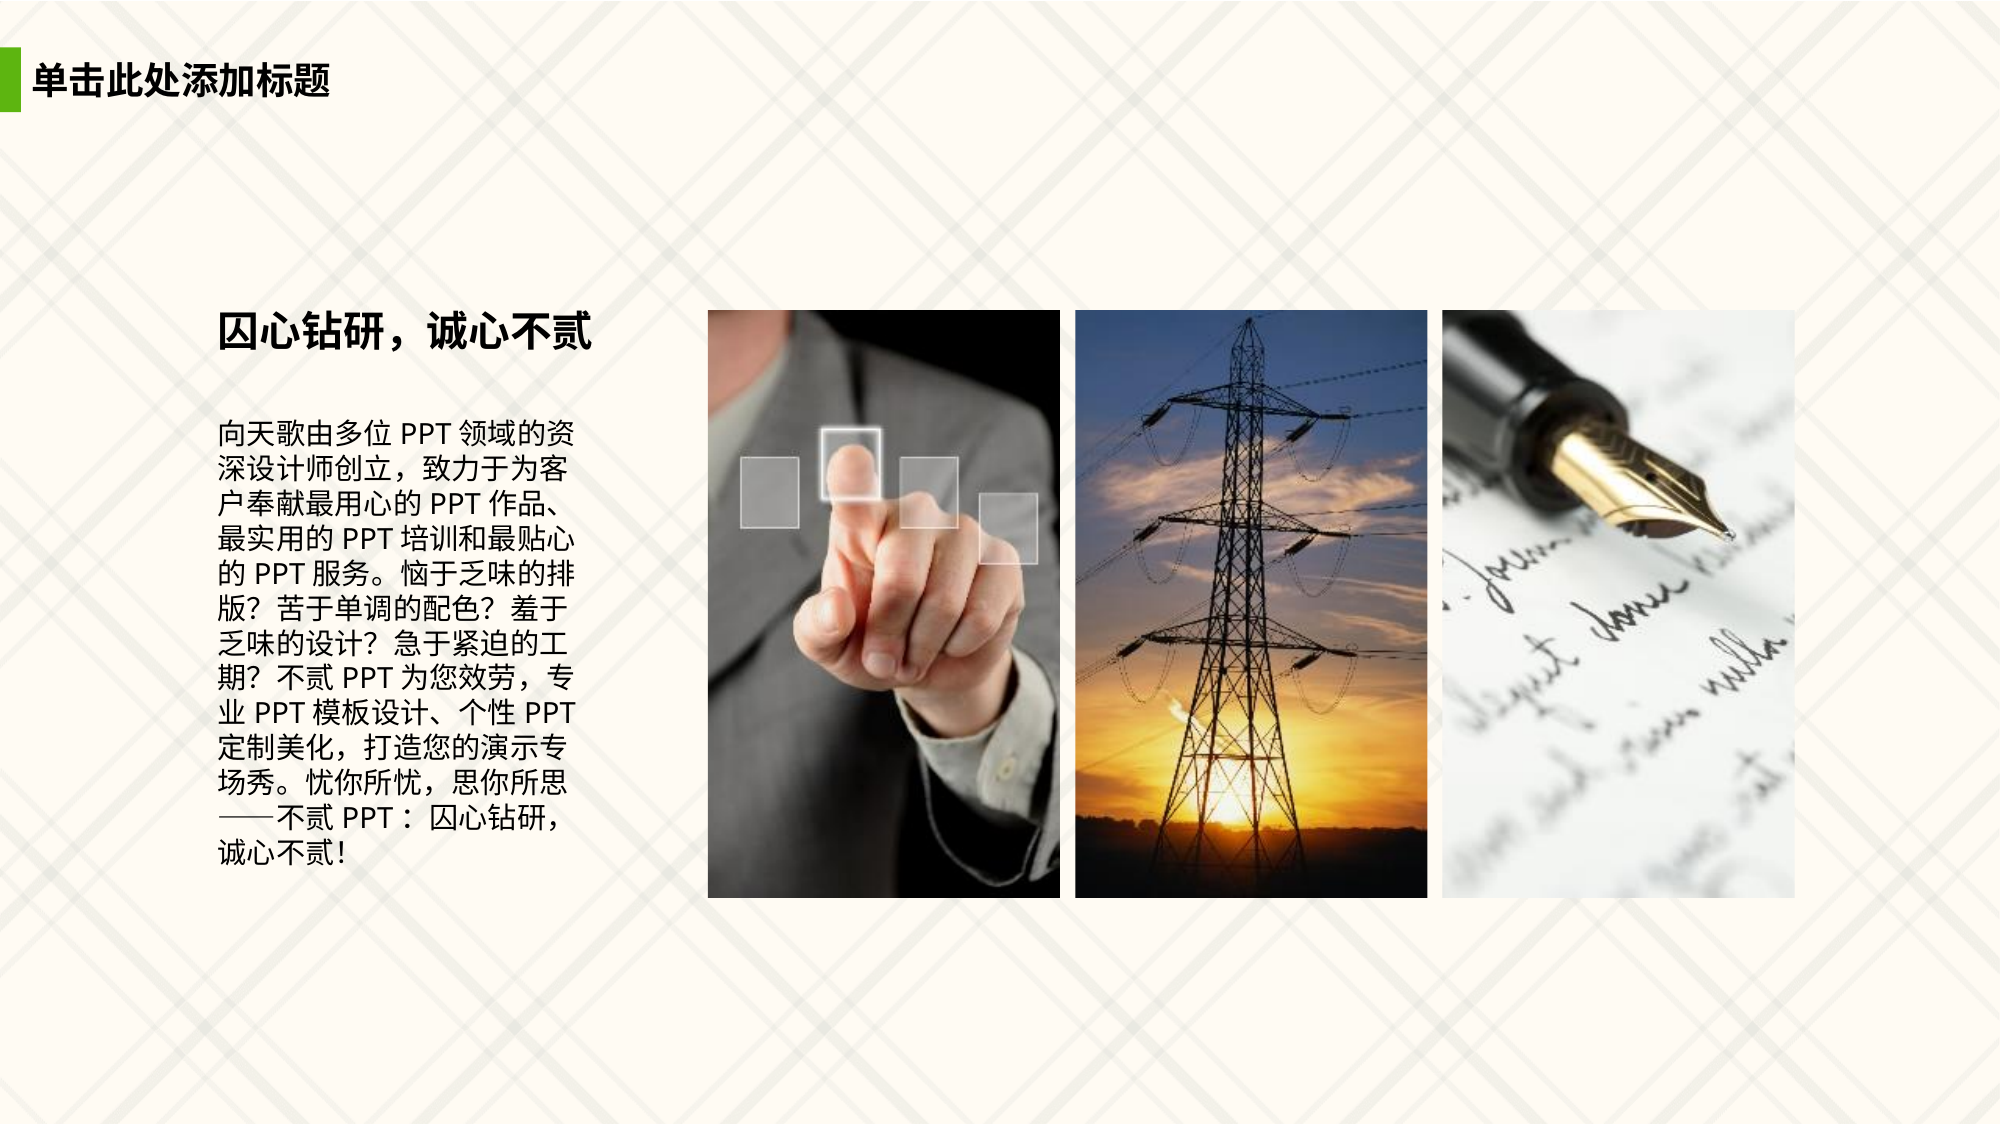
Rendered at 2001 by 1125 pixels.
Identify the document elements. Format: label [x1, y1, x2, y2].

picture [0, 1, 2000, 1124]
text_box [0, 47, 363, 113]
